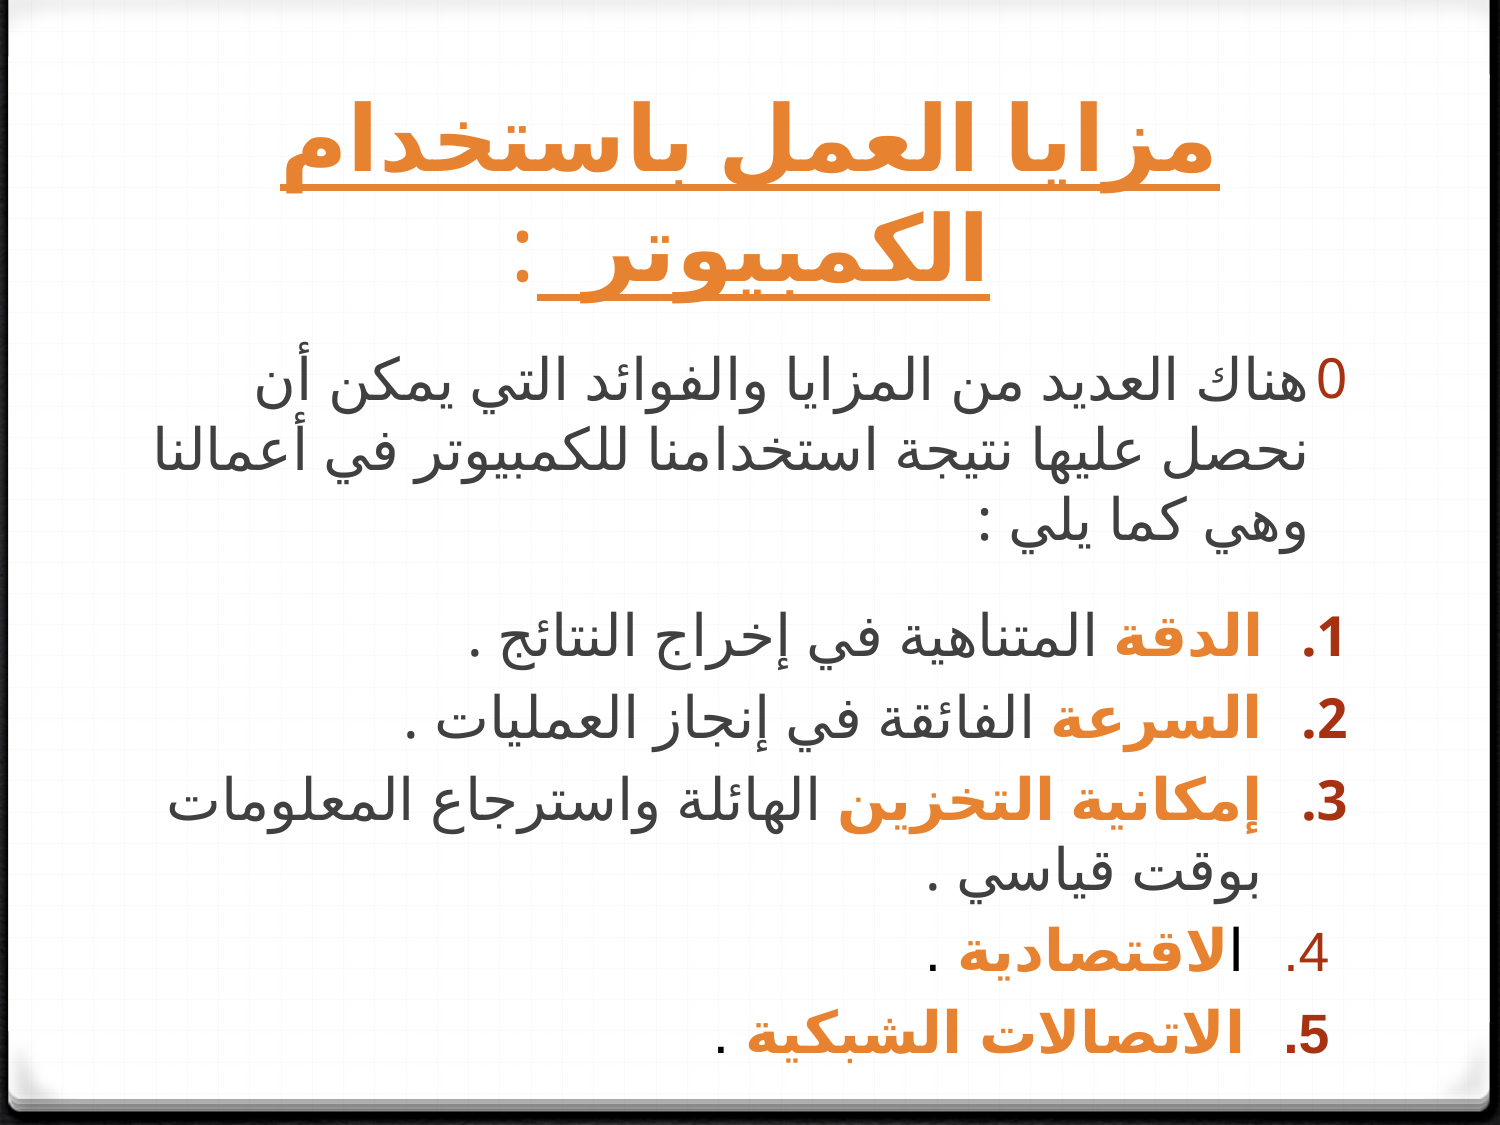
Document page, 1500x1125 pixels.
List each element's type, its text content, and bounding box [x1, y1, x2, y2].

list هناك العديد من المزايا والفوائد التي يمكن أن نحصل عليها نتيجة استخدامنا للكمبيوتر في أعمالنا وهي كما يلي : الدقة المتناهية في إخراج النتائج . السرعة الفائقة في إنجاز العمليات . إمكانية التخزين الهائلة واسترجاع المعلومات بوقت قياسي . الاقتصادية . الاتصالات الشبكية . [137, 334, 1363, 983]
title مزايا العمل باستخدام الكمبيوتر : [90, 71, 1410, 309]
picture [0, 0, 1500, 1125]
